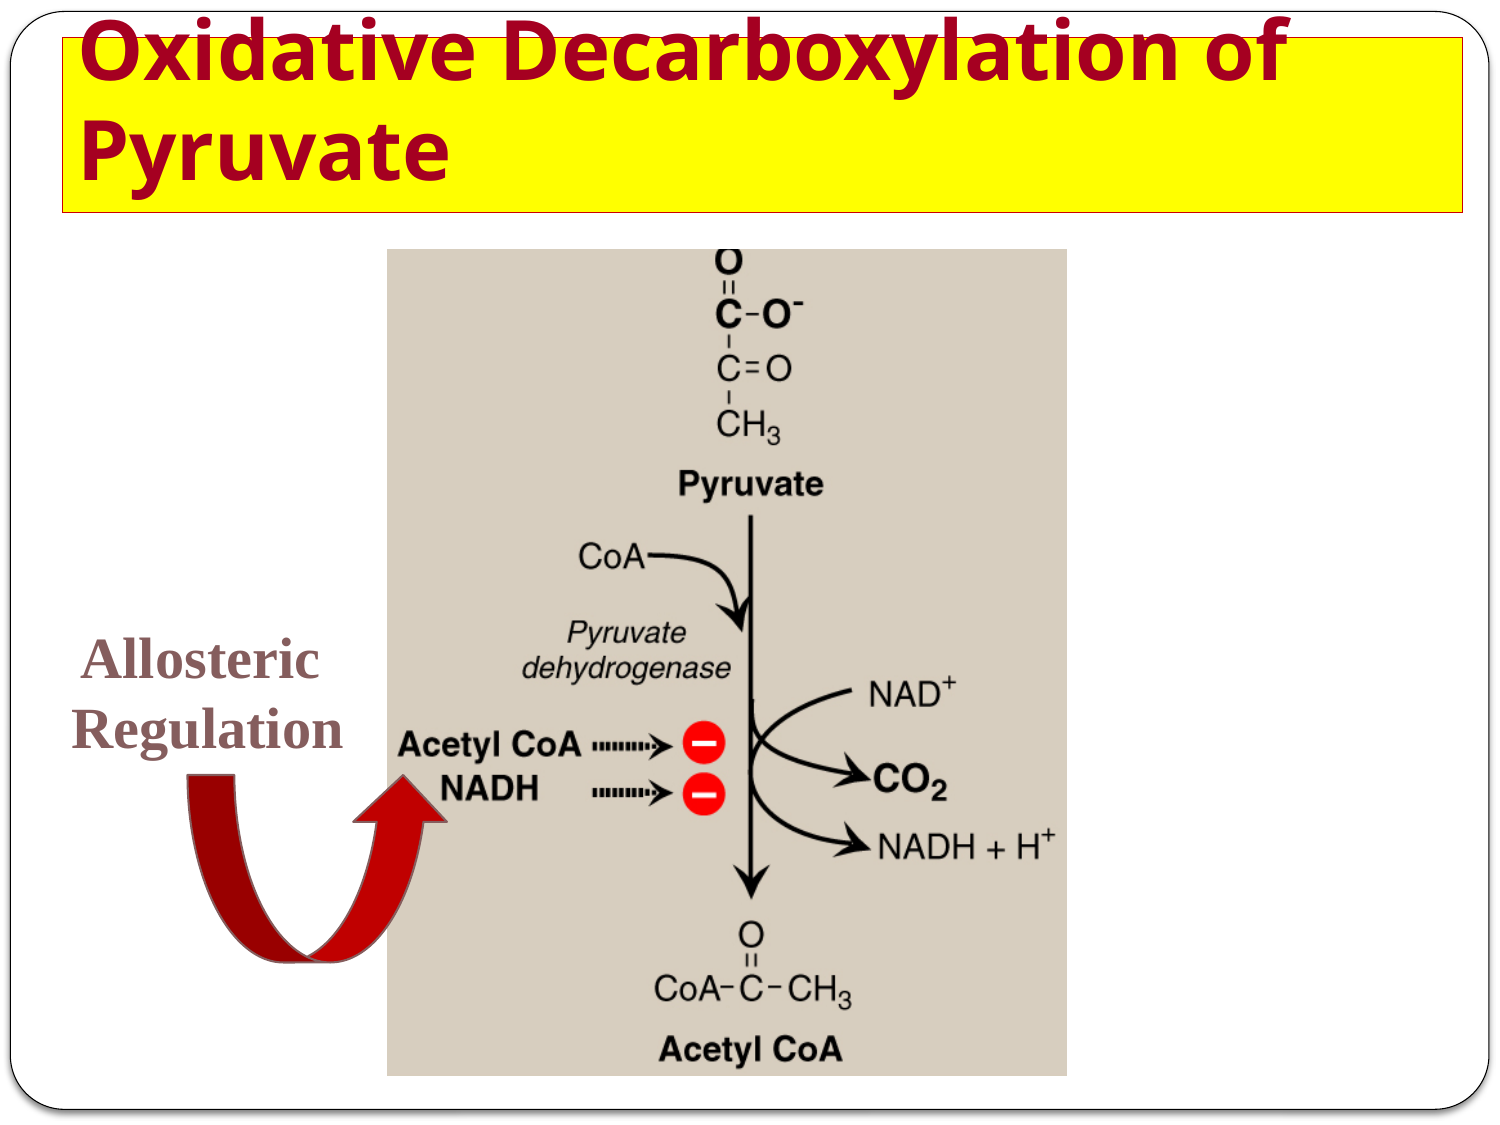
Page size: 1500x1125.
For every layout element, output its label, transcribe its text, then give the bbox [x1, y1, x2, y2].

title Oxidative Decarboxylation of Pyruvate [62, 37, 1463, 213]
picture [387, 249, 1067, 1076]
text_box [186, 773, 381, 964]
text_box Allosteric Regulation [56, 612, 359, 768]
